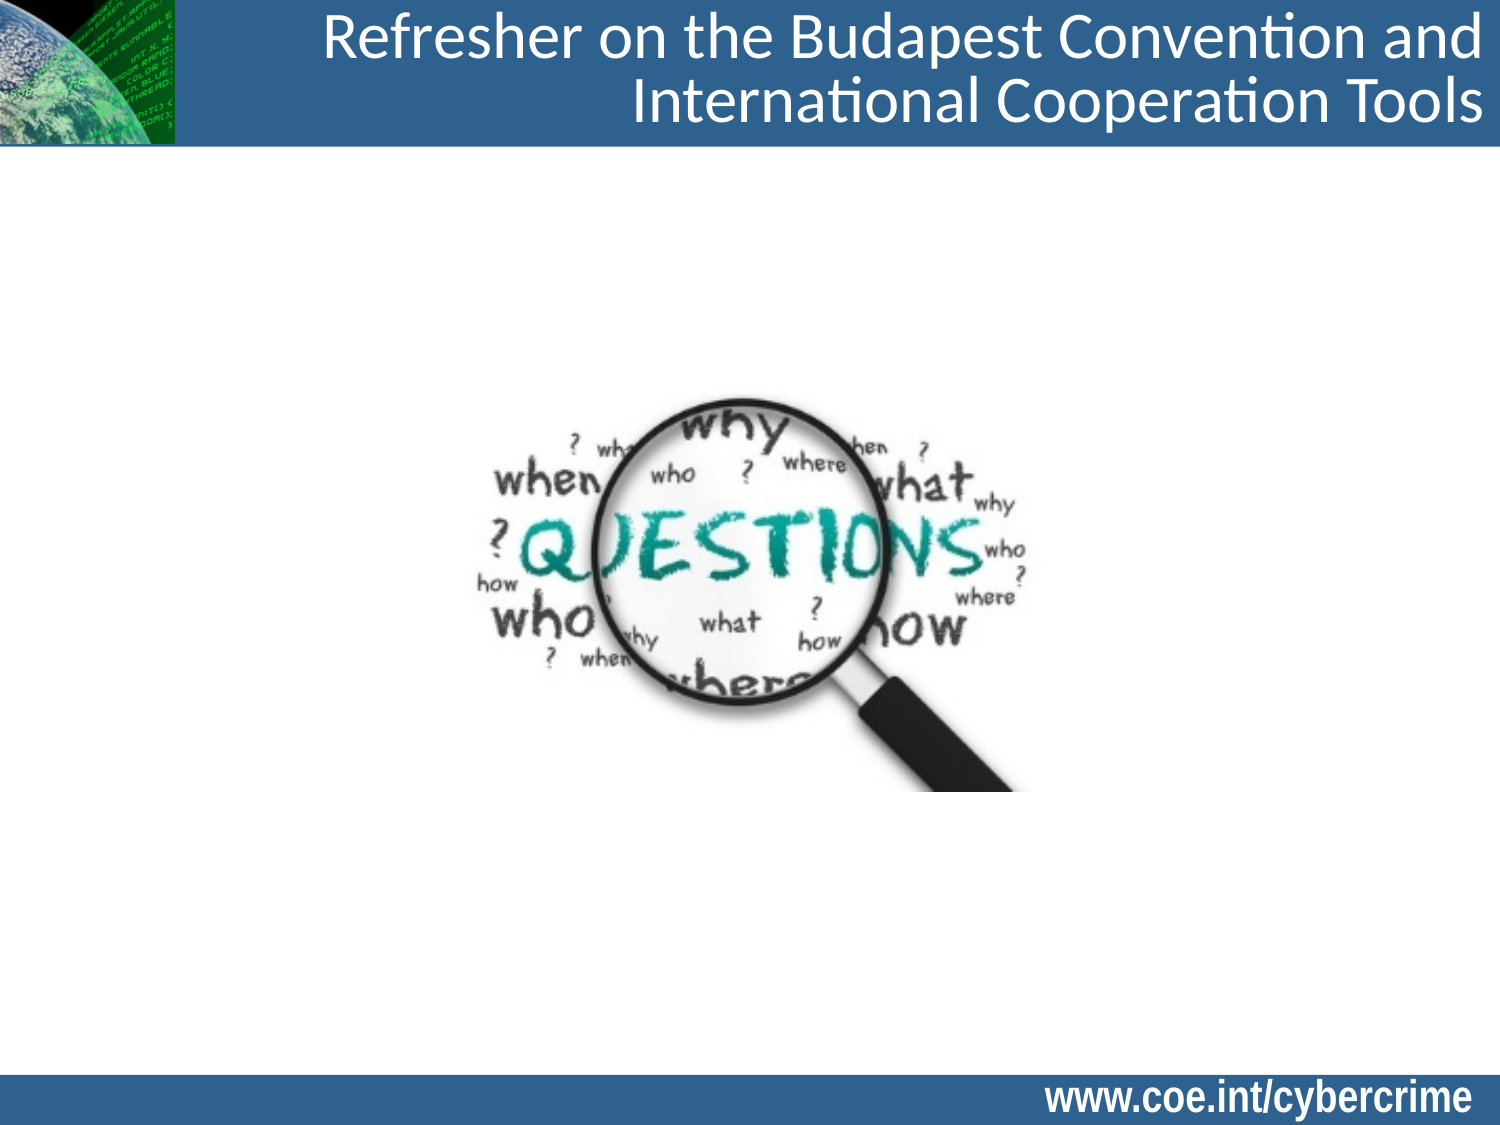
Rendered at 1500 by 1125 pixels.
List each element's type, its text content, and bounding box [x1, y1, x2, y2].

picture [0, 0, 175, 144]
text_box [0, 1073, 1030, 1125]
picture [443, 332, 1057, 793]
text_box www.coe.int/cybercrime [1030, 1059, 1500, 1125]
text_box Refresher on the Budapest Convention and International Cooperation Tools [177, 0, 1500, 149]
